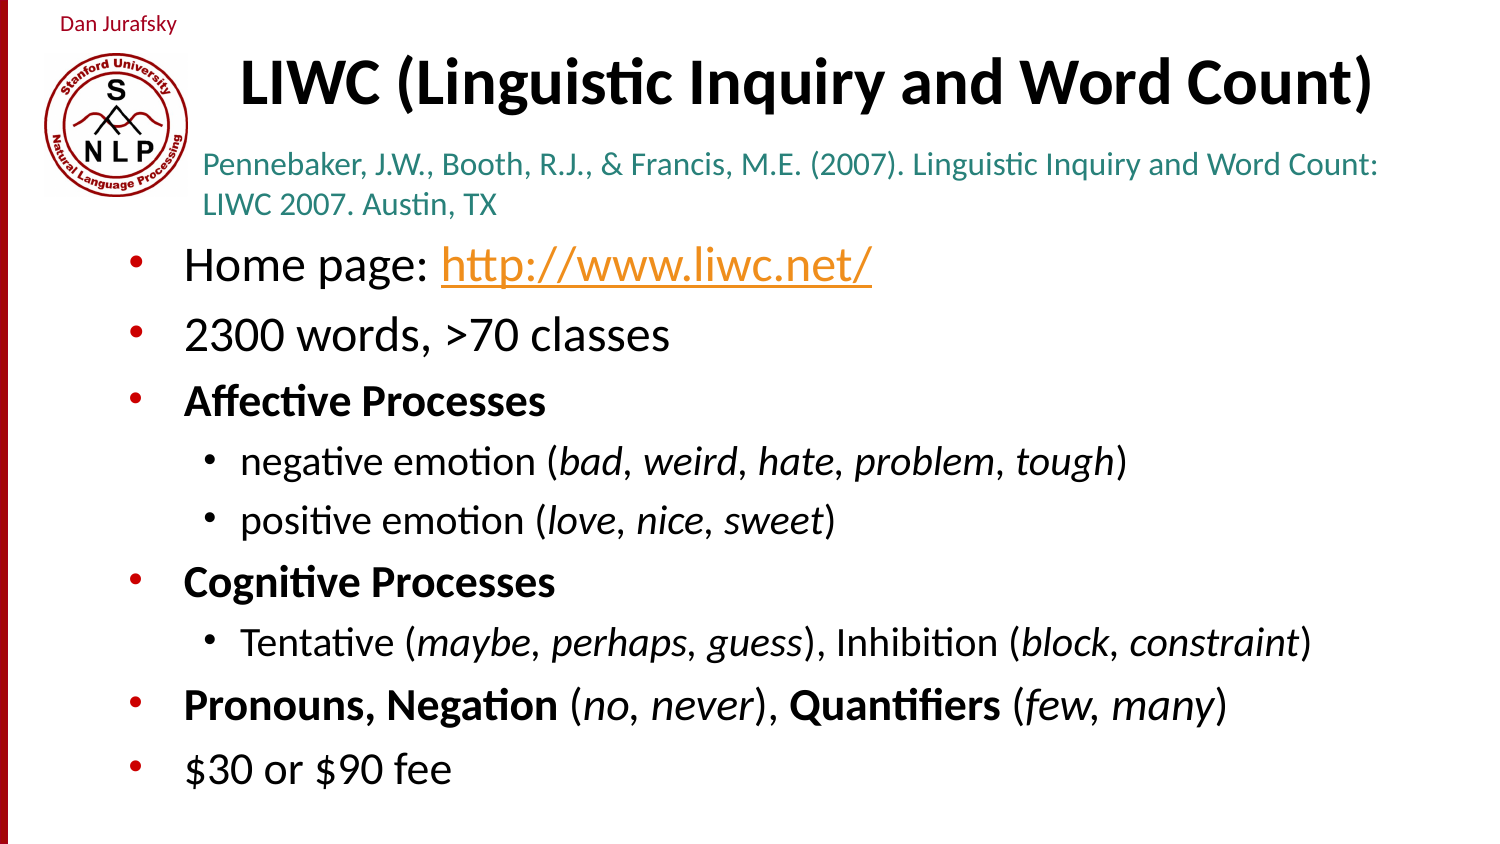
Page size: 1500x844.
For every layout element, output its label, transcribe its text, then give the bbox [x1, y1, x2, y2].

list Pennebaker, J.W., Booth, R.J., & Francis, M.E. (2007). Linguistic Inquiry and Word Count: LIWC 2007. Austin, TX Home page: http://www.liwc.net/ 2300 words, >70 classes Affective Processes negative emotion (bad, weird, hate, problem, tough) positive emotion (love, nice, sweet) Cognitive Processes Tentative (maybe, perhaps, guess), Inhibition (block, constraint) Pronouns, Negation (no, never), Quantifiers (few, many) $30 or $90 fee [112, 134, 1413, 697]
title LIWC (Linguistic Inquiry and Word Count) [225, 0, 1500, 125]
picture [44, 53, 188, 197]
